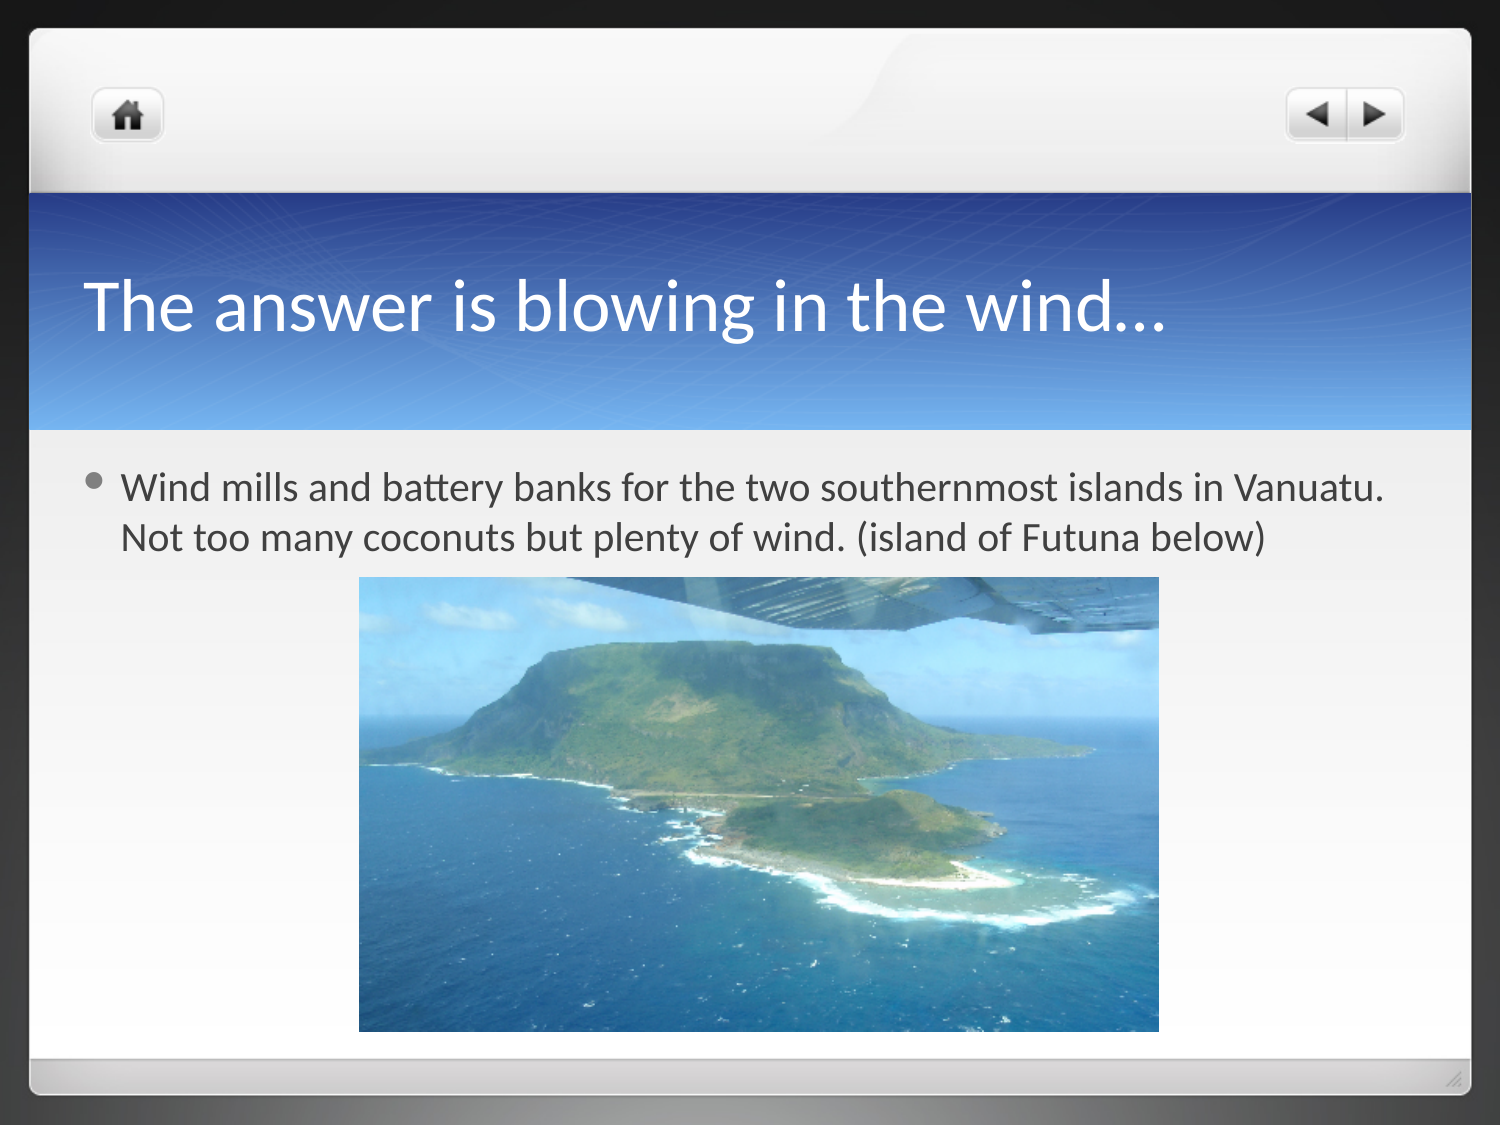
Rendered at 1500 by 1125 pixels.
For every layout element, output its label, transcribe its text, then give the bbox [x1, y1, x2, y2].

list Wind mills and battery banks for the two southernmost islands in Vanuatu. Not too many coconuts but plenty of wind. (island of Futuna below) [68, 452, 1432, 1025]
title The answer is blowing in the wind… [68, 238, 1432, 355]
picture [0, 0, 1500, 1125]
